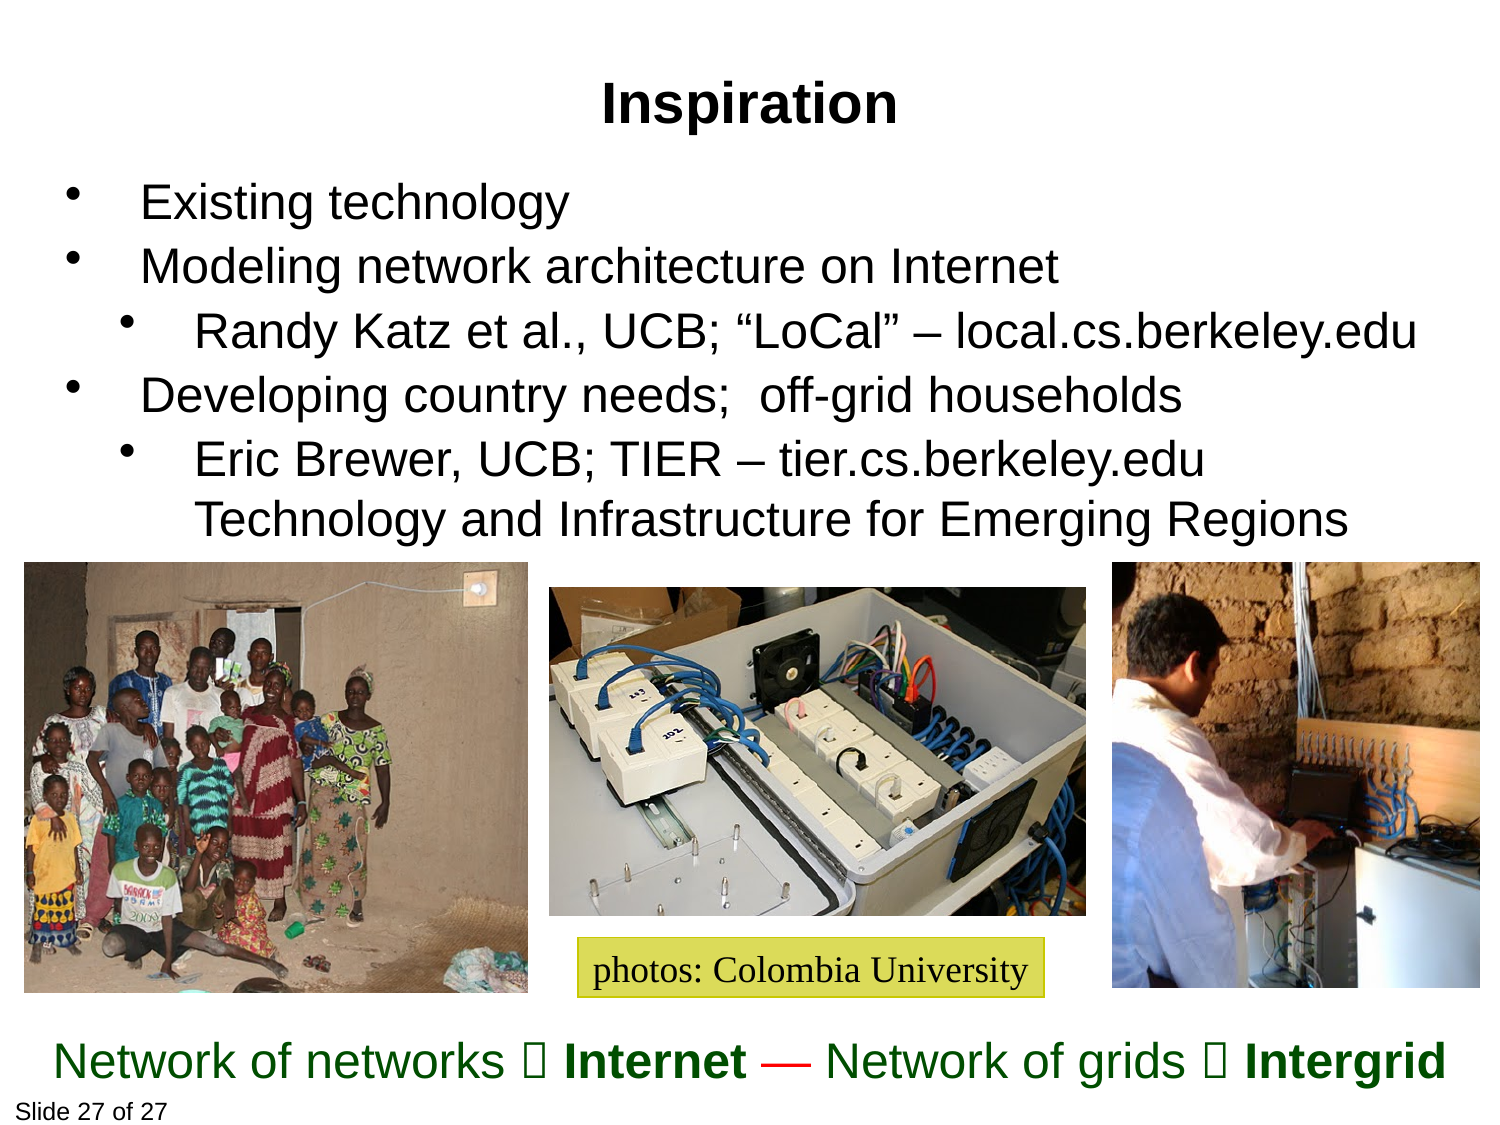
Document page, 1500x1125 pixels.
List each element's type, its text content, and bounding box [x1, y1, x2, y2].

picture [24, 562, 528, 993]
list Existing technology Modeling network architecture on Internet Randy Katz et al., UCB; “LoCal” – local.cs.berkeley.edu Developing country needs; off-grid households Eric Brewer, UCB; TIER – tier.cs.berkeley.edu Technology and Infrastructure for Emerging Regions [50, 162, 1500, 555]
title Inspiration [0, 37, 1500, 175]
text_box photos: Colombia University [578, 937, 1045, 998]
text_box Network of networks  Internet — Network of grids  Intergrid [0, 1020, 1500, 1125]
picture [549, 587, 1086, 916]
picture [1112, 562, 1480, 988]
